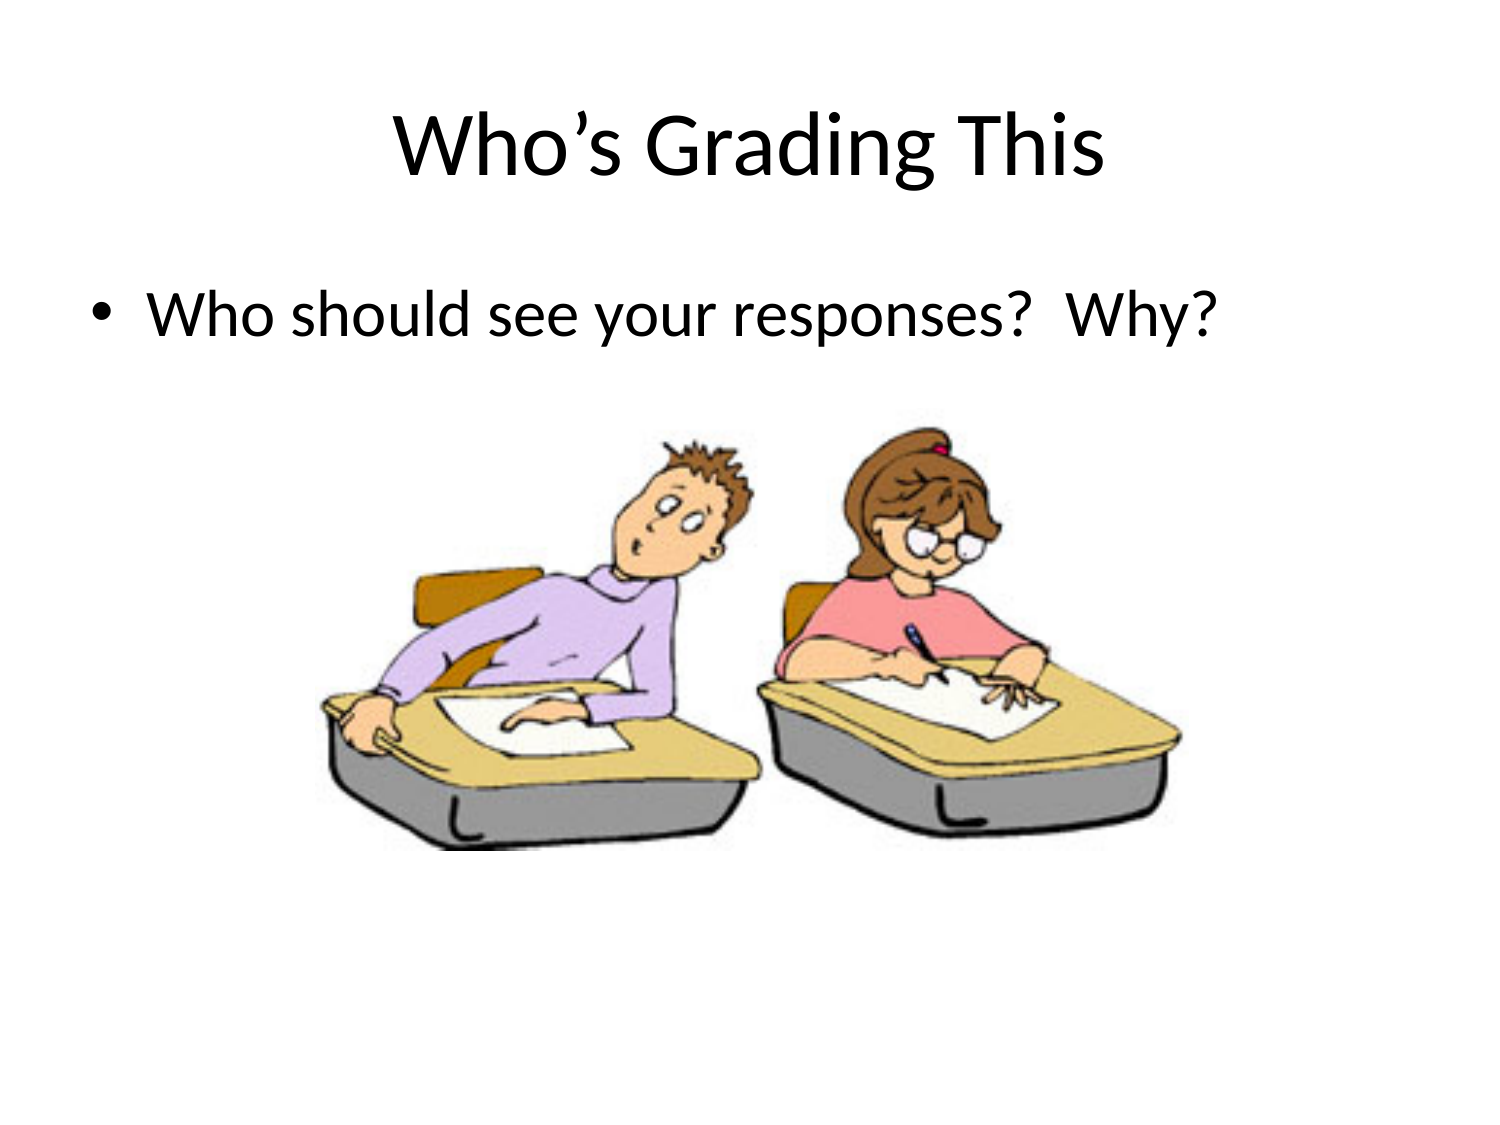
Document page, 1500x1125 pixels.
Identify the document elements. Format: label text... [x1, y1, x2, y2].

list Who should see your responses? Why? [75, 262, 1425, 567]
title Who’s Grading This [75, 45, 1425, 233]
picture [315, 408, 1189, 852]
